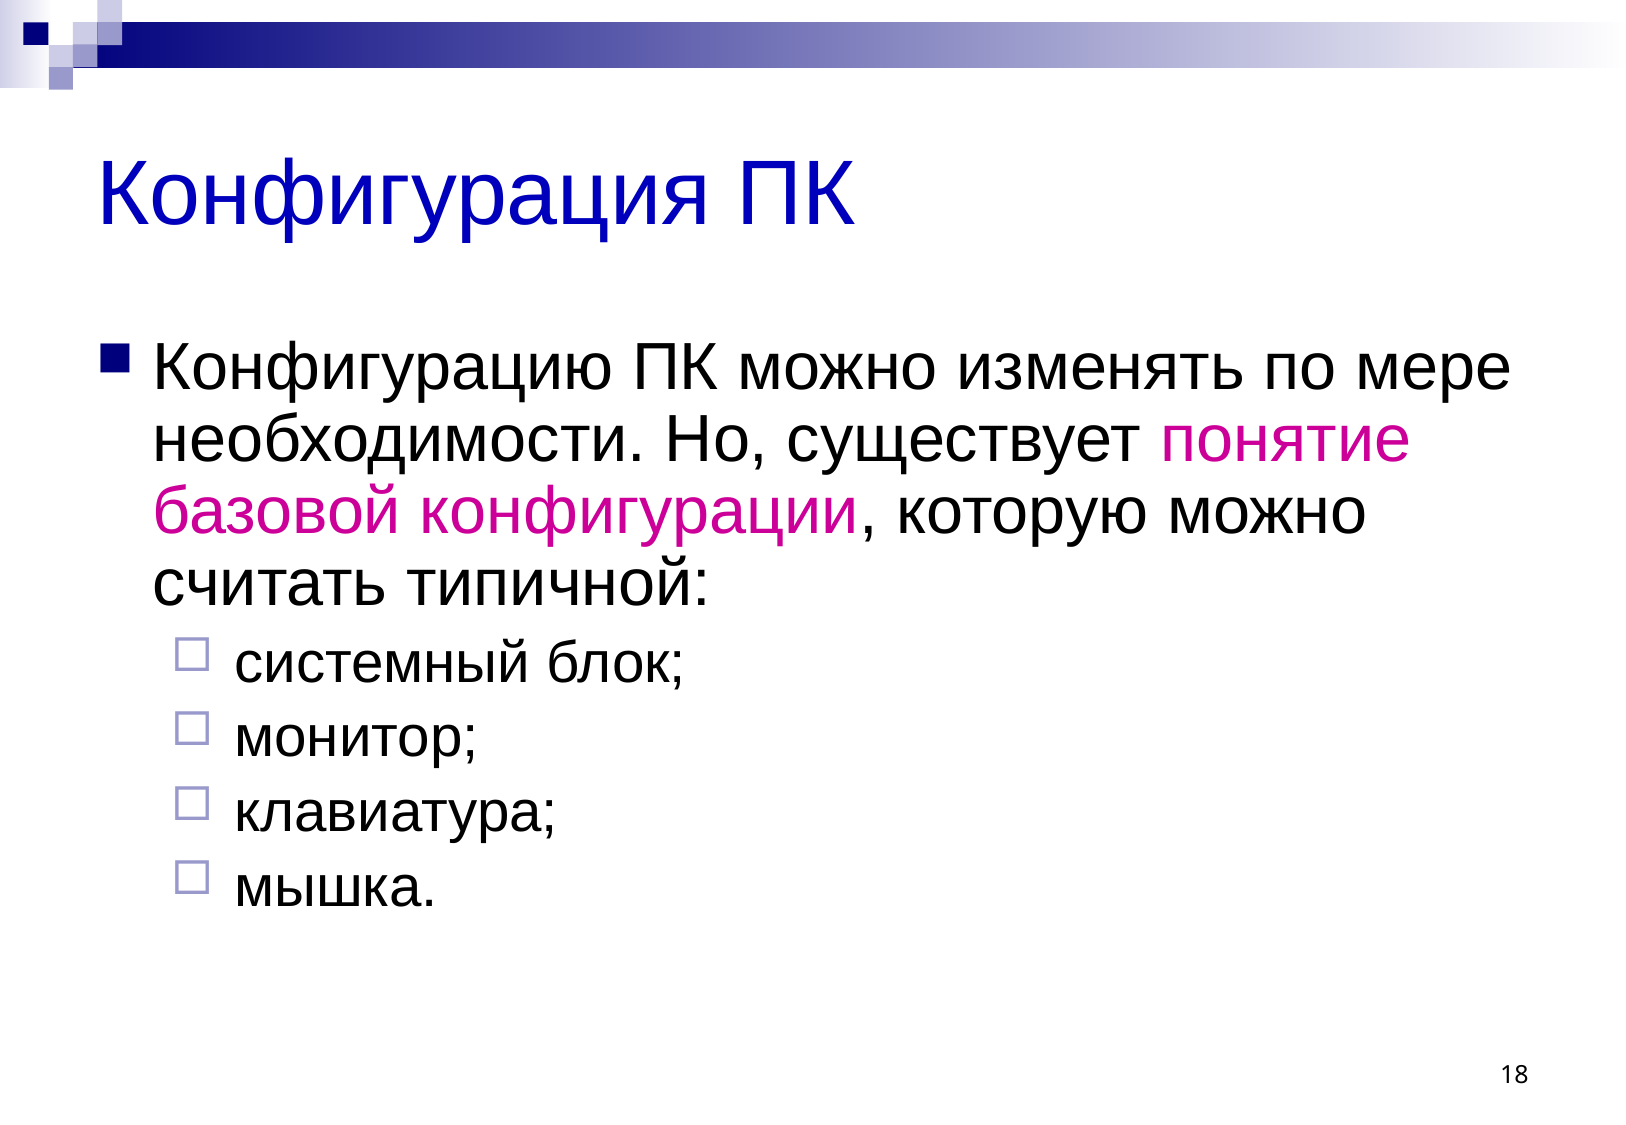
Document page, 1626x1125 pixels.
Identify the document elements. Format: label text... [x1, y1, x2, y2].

slide_number 18 [1164, 1025, 1544, 1100]
list Конфигурацию ПК можно изменять по мере необходимости. Но, существует понятие базовой конфигурации, которую можно считать типичной: системный блок; монитор; клавиатура; мышка. [81, 324, 1544, 963]
title Конфигурация ПК [81, 75, 1544, 300]
